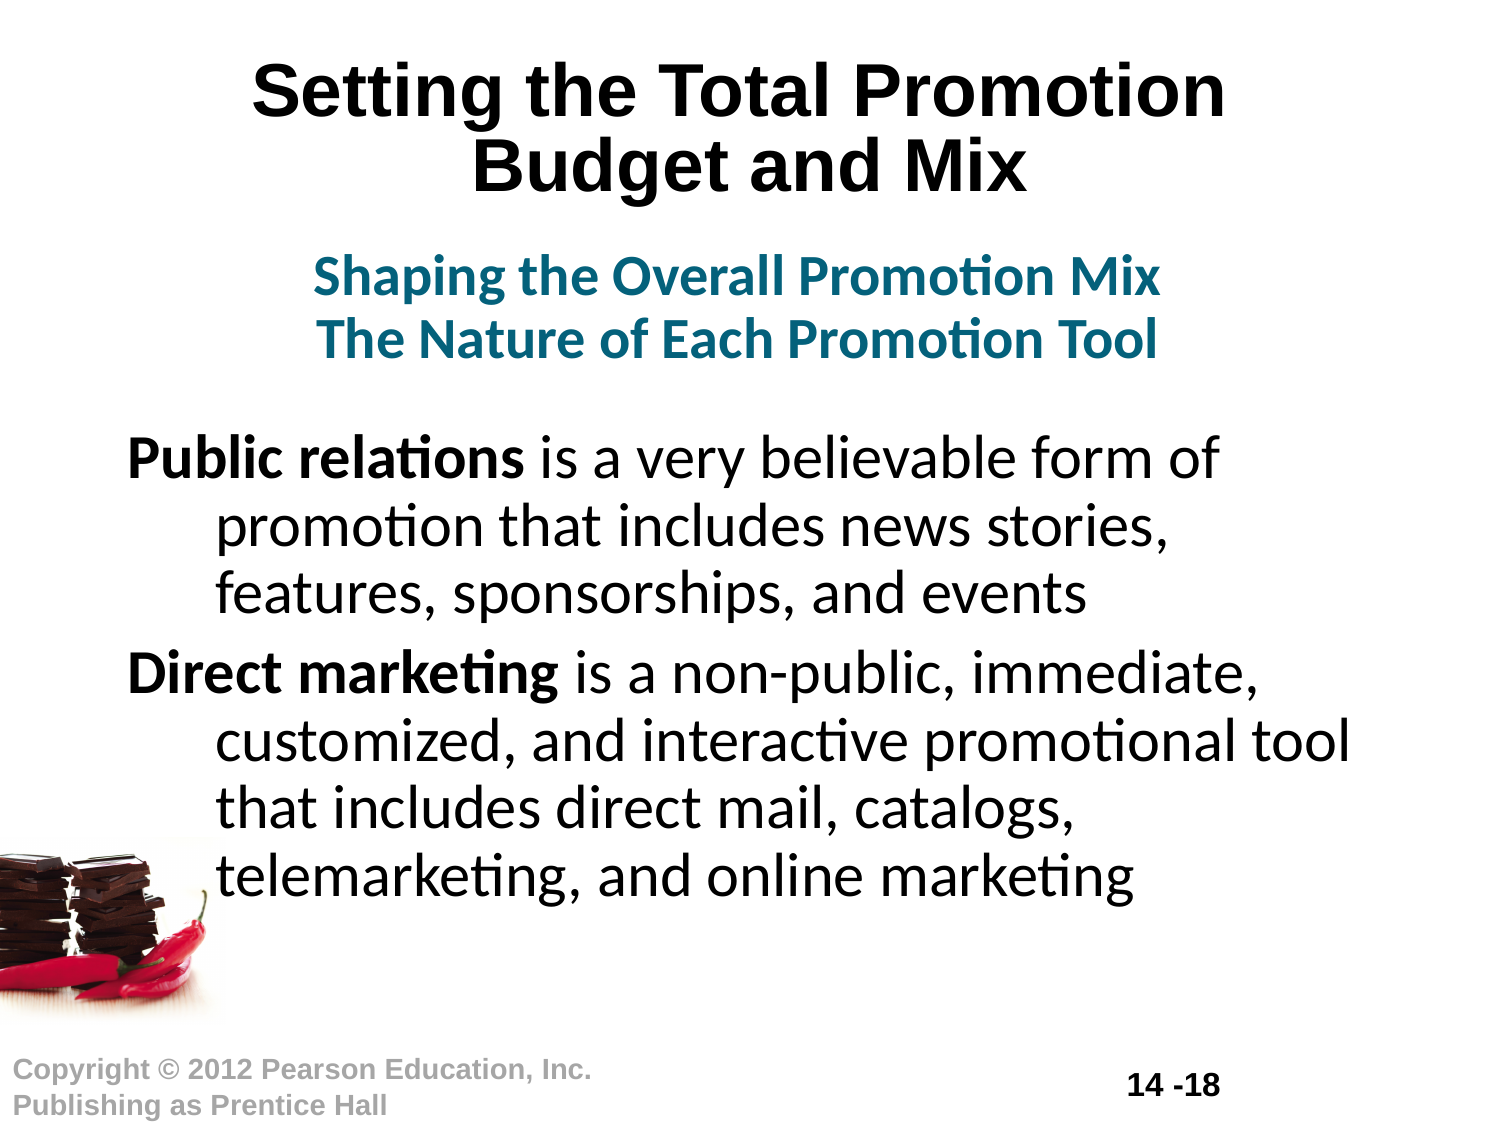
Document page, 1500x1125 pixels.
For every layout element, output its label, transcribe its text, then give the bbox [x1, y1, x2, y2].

list Shaping the Overall Promotion Mix The Nature of Each Promotion Tool [149, 237, 1326, 301]
picture [0, 837, 226, 1025]
title Setting the Total Promotion Budget and Mix [112, 37, 1388, 226]
list Public relations is a very believable form of promotion that includes news stories, features, sponsorships, and events Direct marketing is a non-public, immediate, customized, and interactive promotional tool that includes direct mail, catalogs, telemarketing, and online marketing [112, 324, 1388, 1001]
